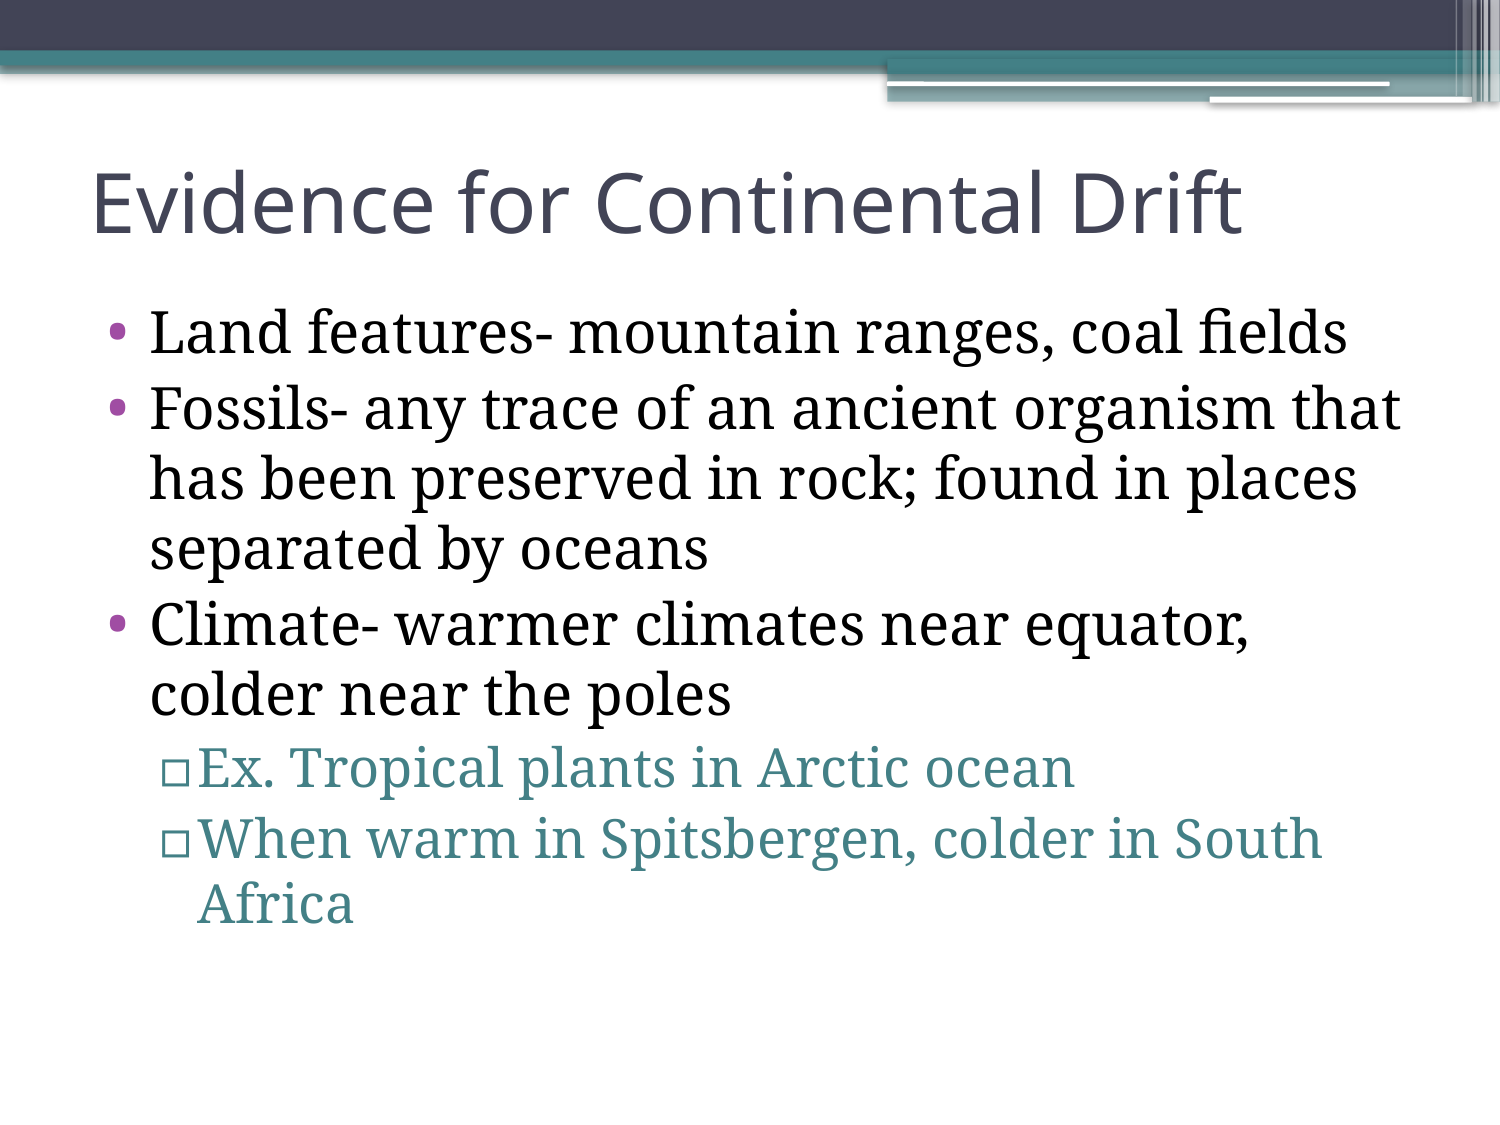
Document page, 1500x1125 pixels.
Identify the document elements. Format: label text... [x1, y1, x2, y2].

title Evidence for Continental Drift [75, 112, 1425, 287]
list Land features- mountain ranges, coal fields Fossils- any trace of an ancient organism that has been preserved in rock; found in places separated by oceans Climate- warmer climates near equator, colder near the poles Ex. Tropical plants in Arctic ocean When warm in Spitsbergen, colder in South Africa [75, 287, 1425, 1079]
